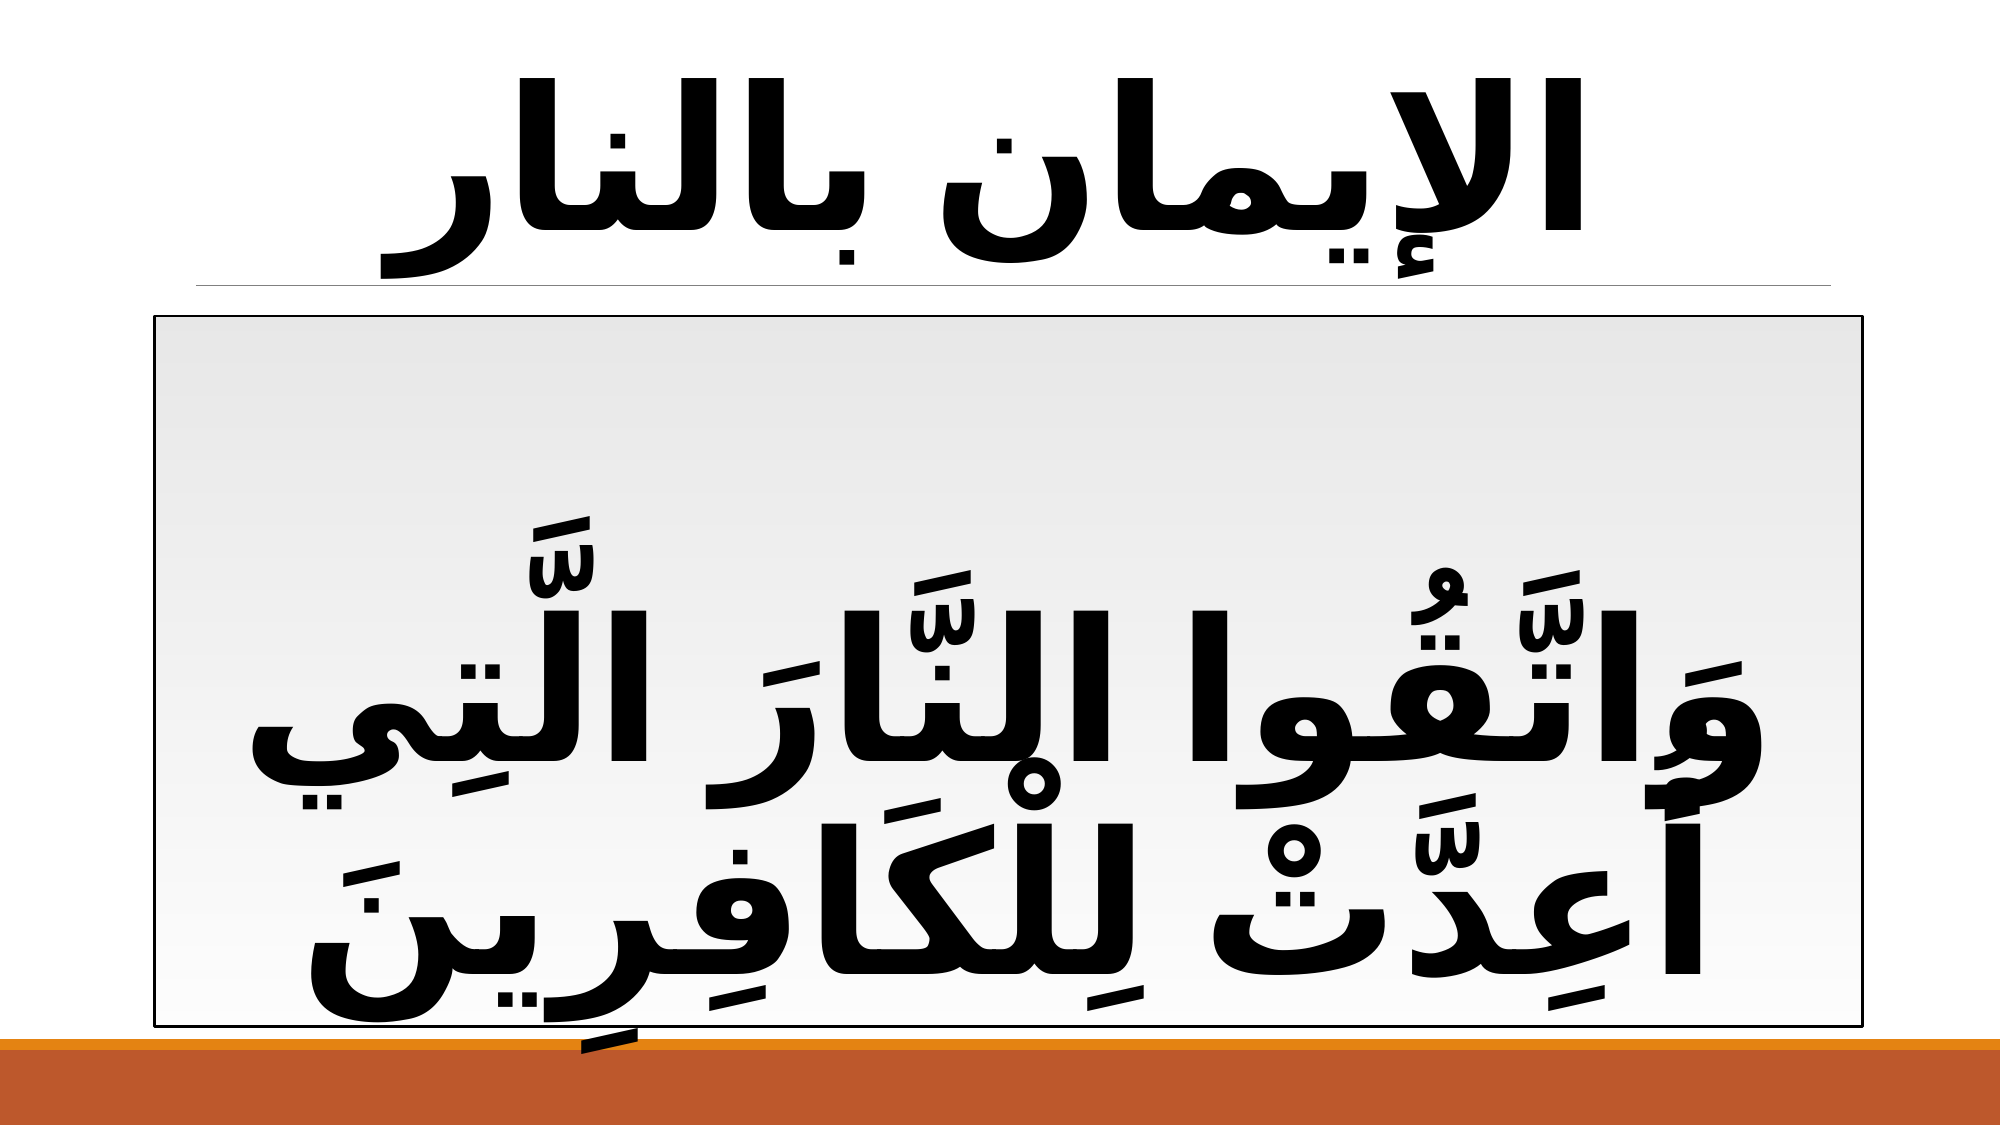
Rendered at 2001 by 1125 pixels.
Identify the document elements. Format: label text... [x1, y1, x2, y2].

list وَاتَّقُوا النَّارَ الَّتِي أُعِدَّتْ لِلْكَافِرِينَ [153, 315, 1864, 1028]
title الإيمان بالنار [46, 44, 1942, 279]
